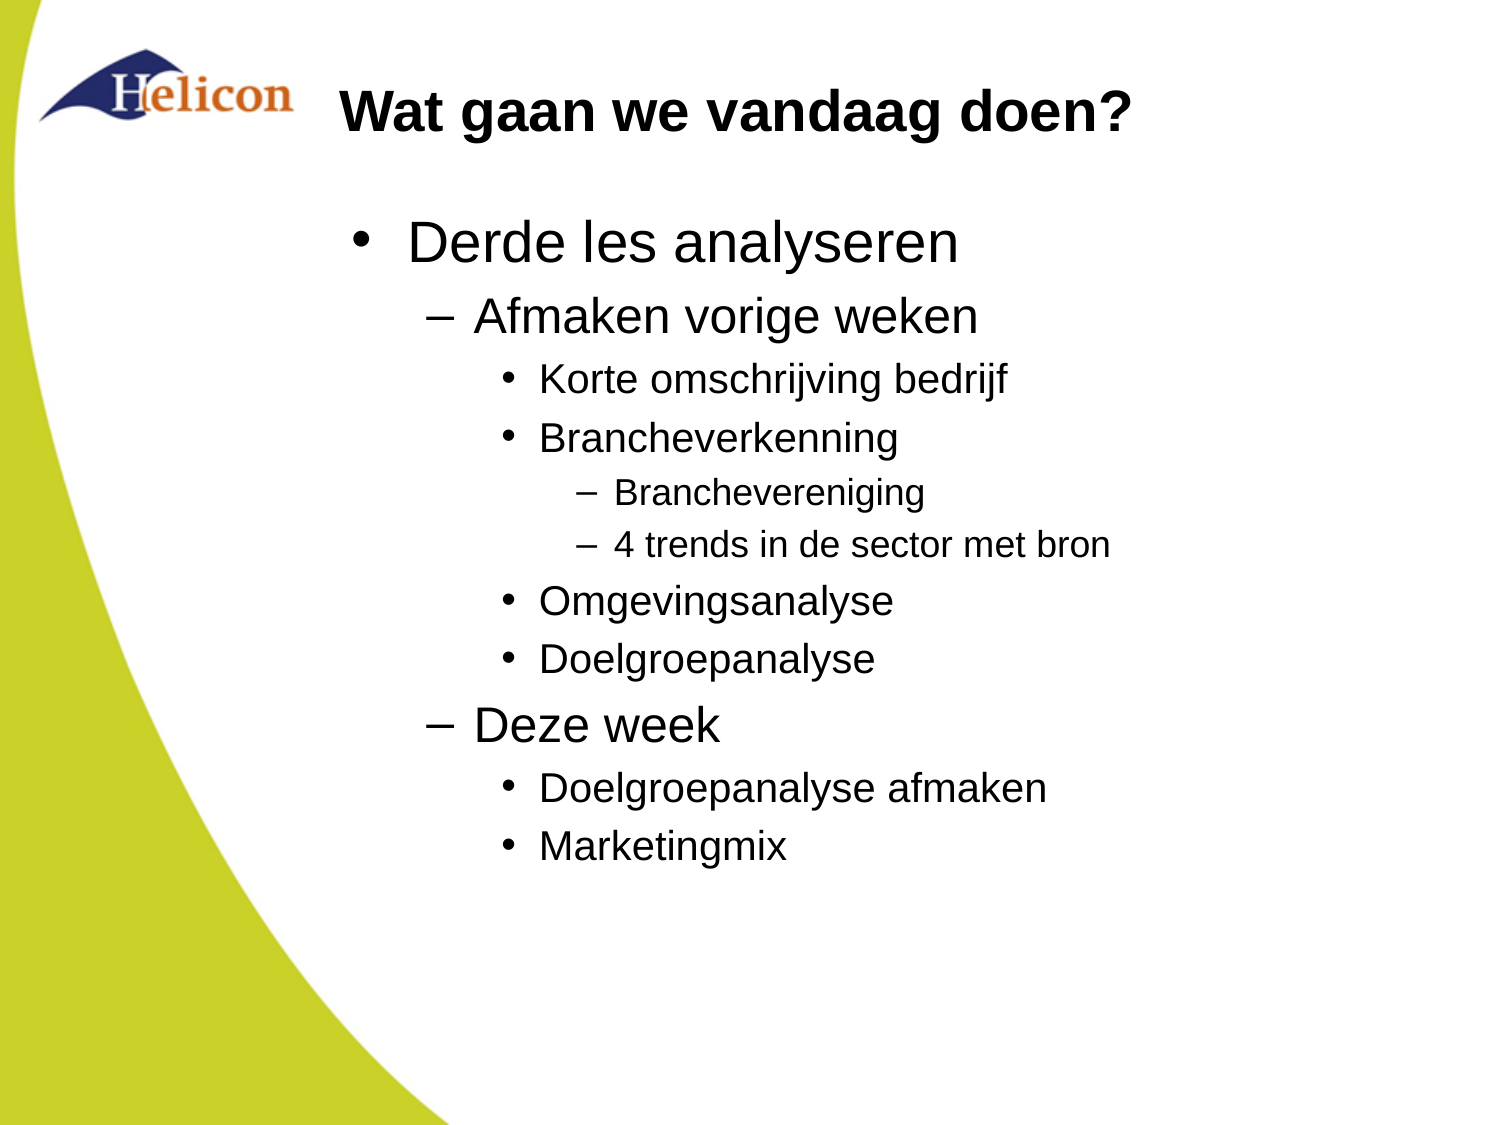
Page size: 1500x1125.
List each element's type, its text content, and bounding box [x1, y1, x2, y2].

title Wat gaan we vandaag doen? [324, 54, 1415, 161]
picture [0, 0, 1500, 1125]
list Derde les analyseren Afmaken vorige weken Korte omschrijving bedrijf Brancheverkenning Branchevereniging 4 trends in de sector met bron Omgevingsanalyse Doelgroepanalyse Deze week Doelgroepanalyse afmaken Marketingmix [336, 196, 1425, 1005]
